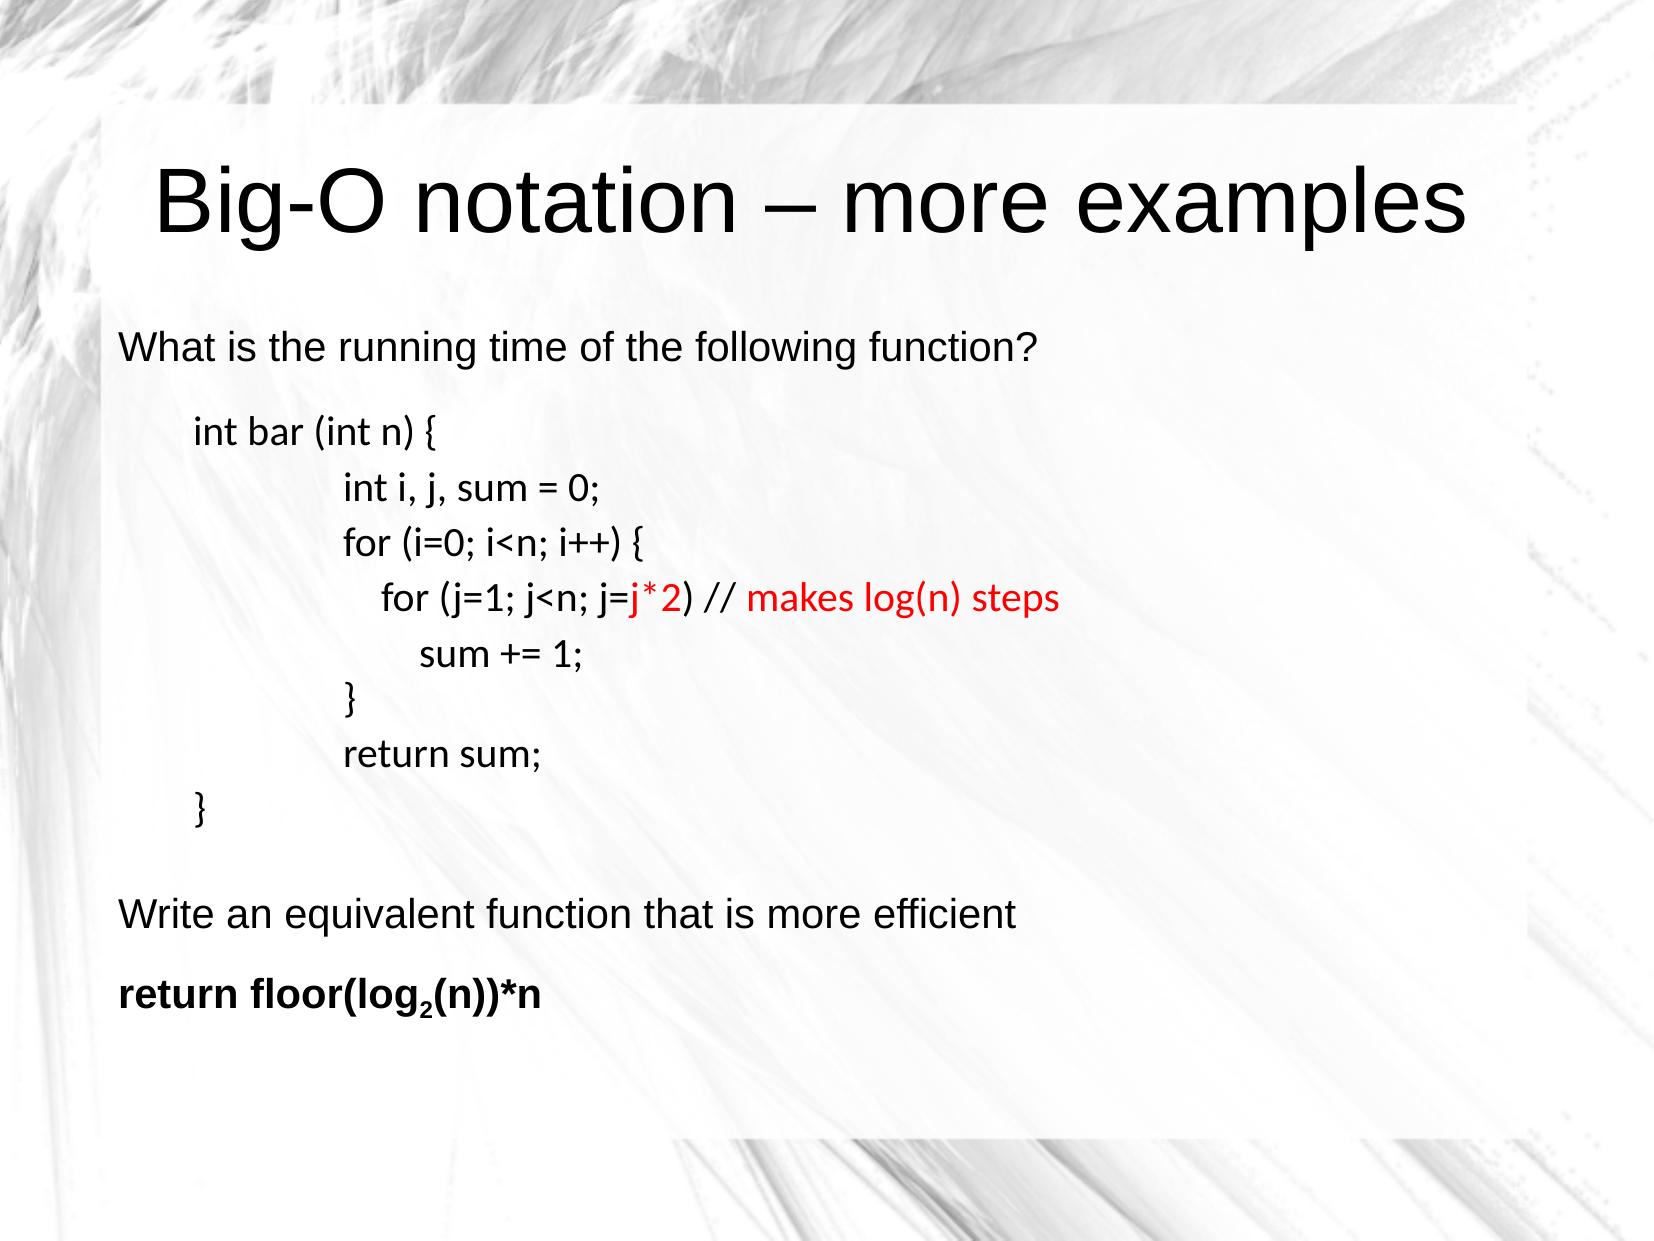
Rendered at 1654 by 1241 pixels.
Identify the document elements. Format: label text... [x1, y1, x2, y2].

list What is the running time of the following function? int bar (int n) { int i, j, sum = 0; for (i=0; i<n; i++) { for (j=1; j<n; j=j*2) // makes log(n) steps sum += 1; } return sum; } Write an equivalent function that is more efficient return floor(log2(n))*n [118, 319, 1571, 1102]
title Big-O notation – more examples [118, 112, 1506, 281]
picture [0, 0, 1654, 1241]
